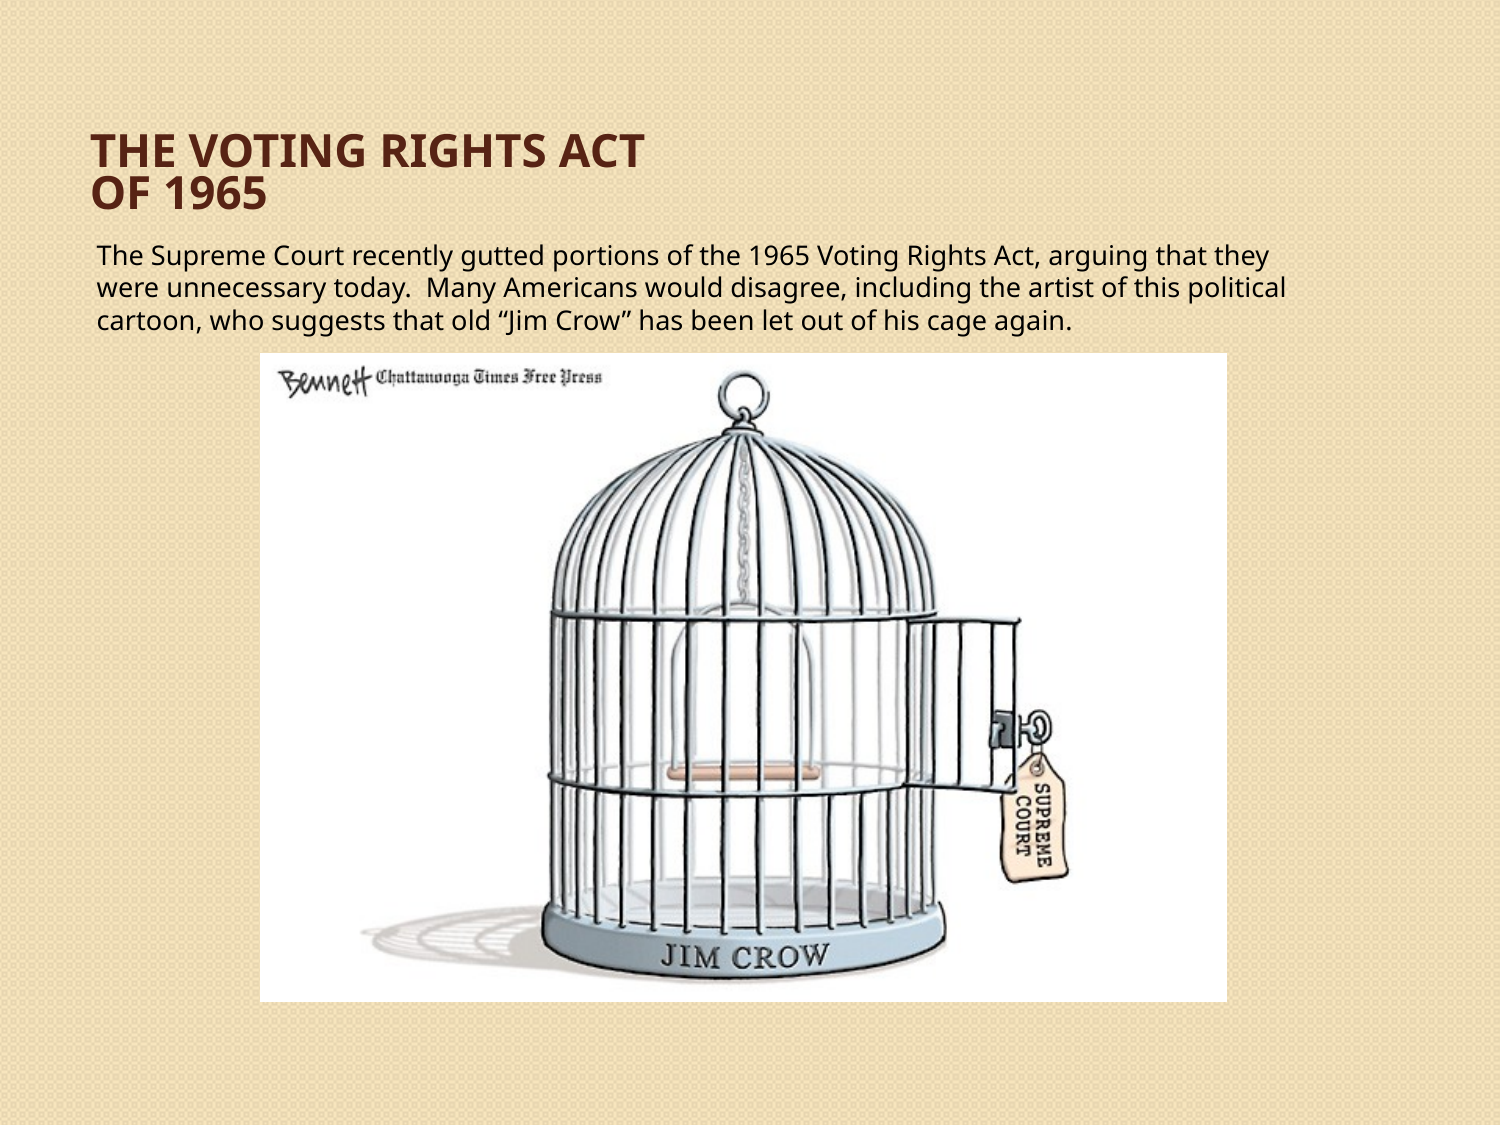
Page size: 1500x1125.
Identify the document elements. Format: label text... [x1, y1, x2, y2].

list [260, 352, 1227, 1002]
title The Voting Rights Act of 1965 [75, 35, 700, 227]
list The Supreme Court recently gutted portions of the 1965 Voting Rights Act, arguing that they were unnecessary today. Many Americans would disagree, including the artist of this political cartoon, who suggests that old “Jim Crow” has been let out of his cage again. [75, 230, 1313, 346]
